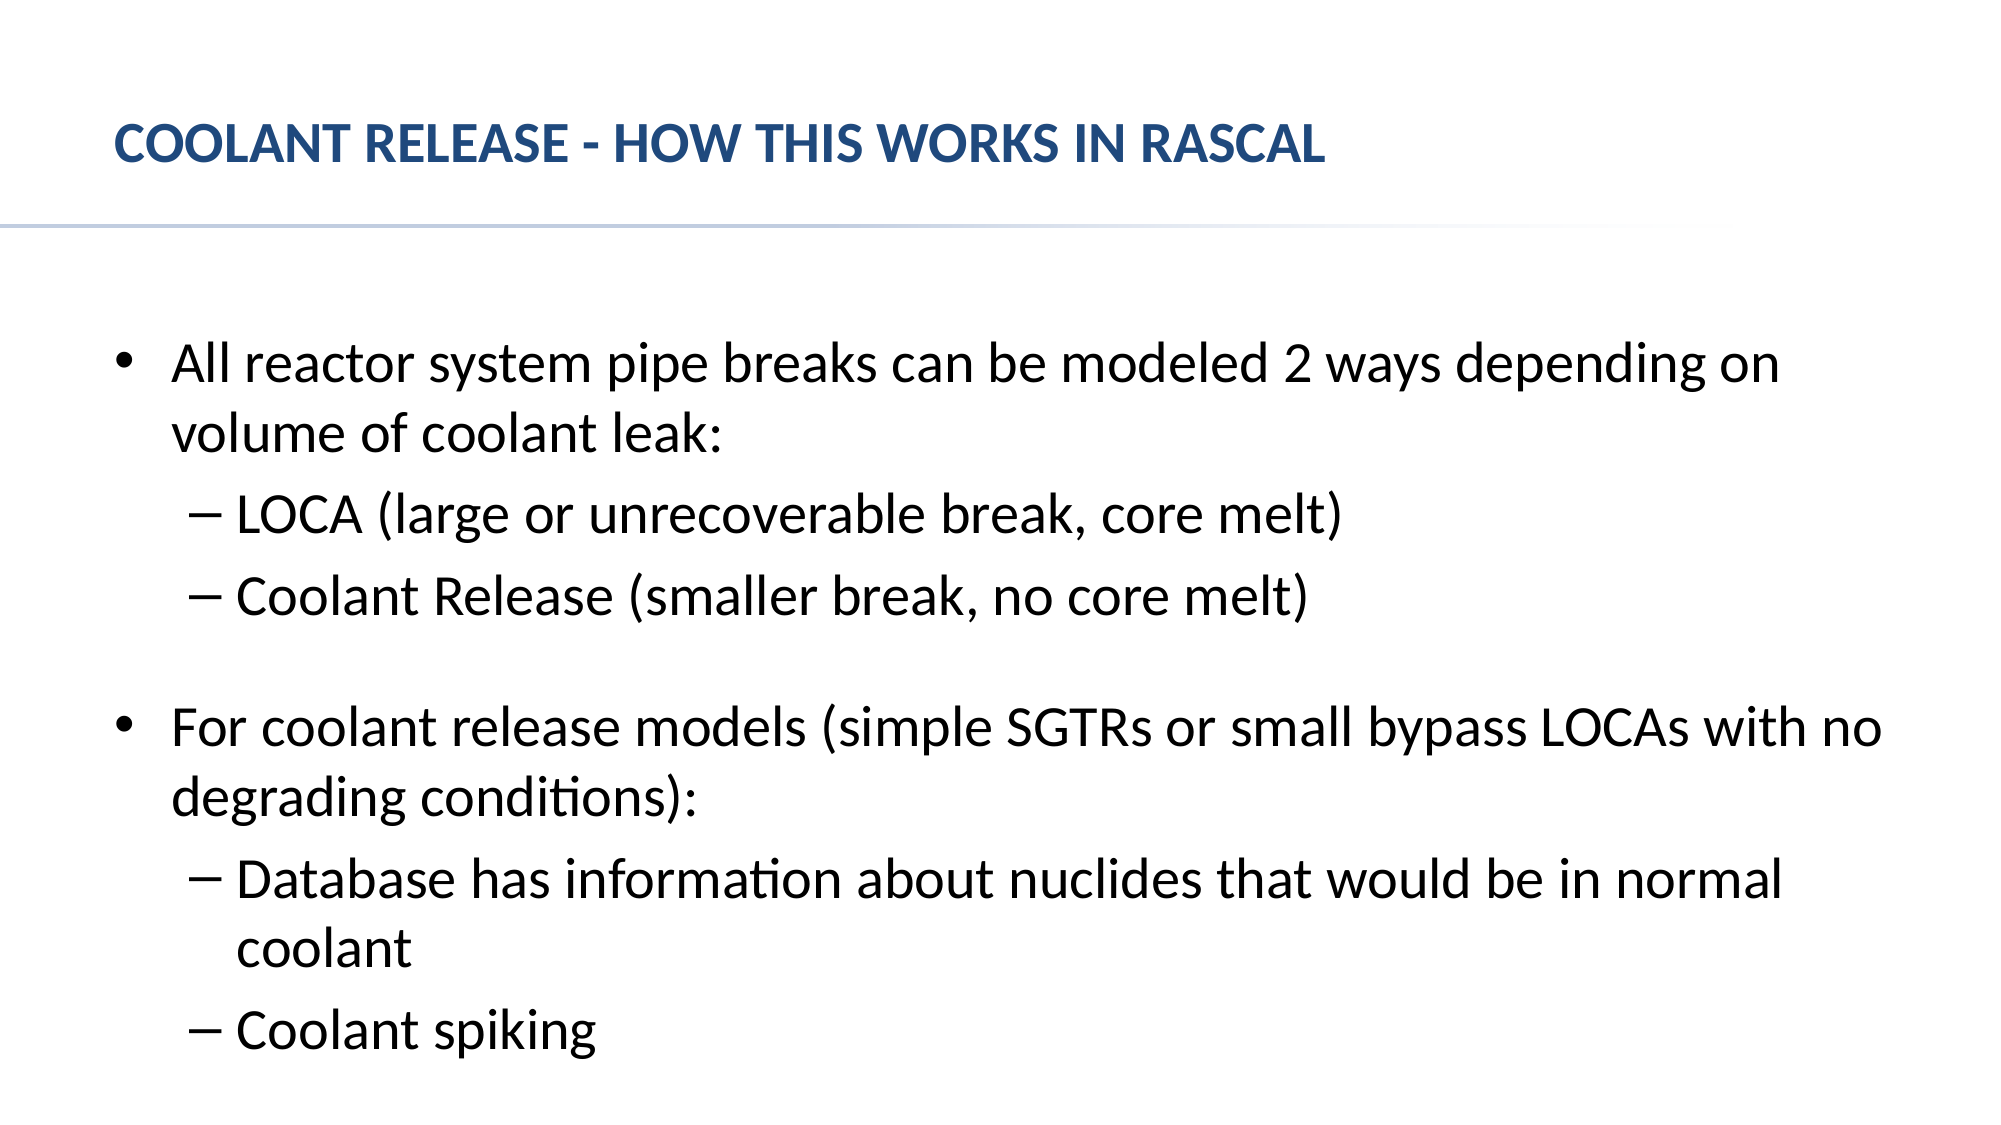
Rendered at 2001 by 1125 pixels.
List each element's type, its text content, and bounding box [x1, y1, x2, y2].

title Coolant Release - How This Works in RASCAL [99, 45, 1900, 233]
list All reactor system pipe breaks can be modeled 2 ways depending on volume of coolant leak: LOCA (large or unrecoverable break, core melt) Coolant Release (smaller break, no core melt) For coolant release models (simple SGTRs or small bypass LOCAs with no degrading conditions): Database has information about nuclides that would be in normal coolant Coolant spiking [99, 262, 1900, 1075]
